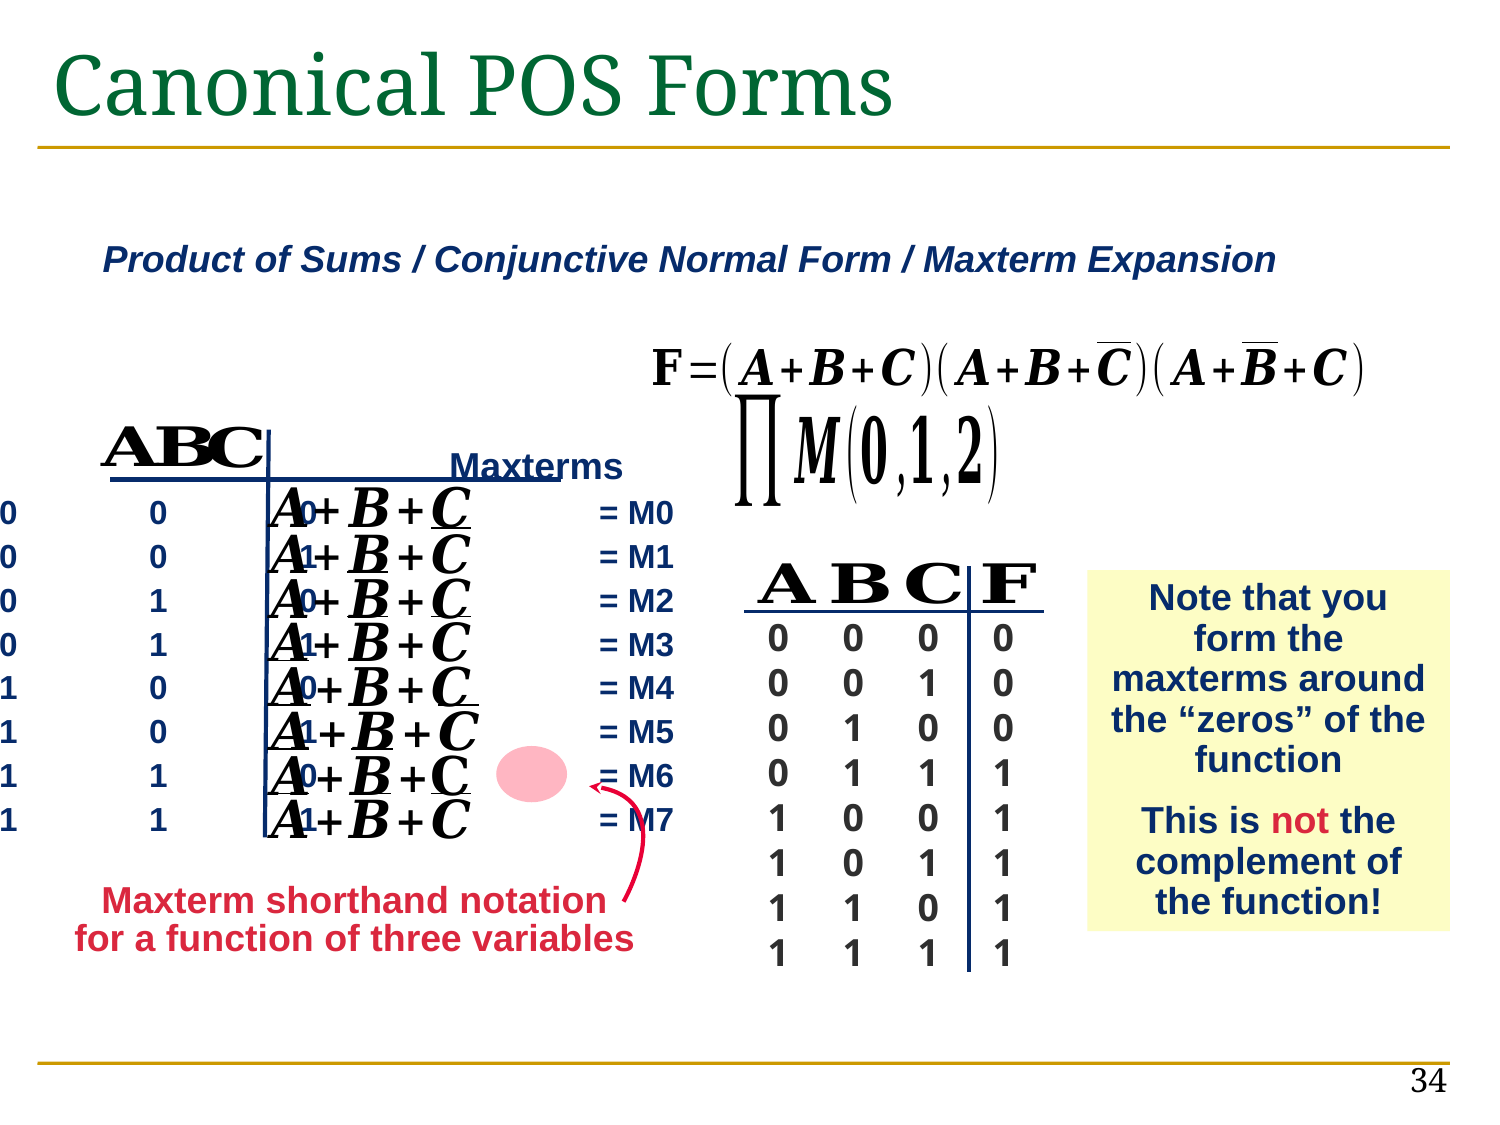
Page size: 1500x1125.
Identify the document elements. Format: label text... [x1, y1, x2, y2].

text_box Note that you form the maxterms around the “zeros” of the function This is not the complement of the function! [1087, 570, 1450, 932]
table_cell 1 [744, 837, 819, 882]
table_header [744, 566, 819, 610]
text_box Maxterm shorthand notation for a function of three variables [63, 878, 646, 964]
text_box [589, 781, 644, 902]
table_cell 0 [971, 657, 1044, 702]
table_cell 1 [819, 747, 894, 792]
table_cell 1 [971, 927, 1044, 972]
table_cell 1 [819, 702, 894, 747]
title Canonical POS Forms [37, 24, 1450, 200]
table_cell 0 [894, 702, 967, 747]
table_cell 0 [819, 613, 894, 657]
table_header [894, 566, 967, 610]
slide_number 34 [1111, 1036, 1462, 1112]
table_cell 1 [894, 747, 967, 792]
table_cell 1 [971, 837, 1044, 882]
table_cell 0 [744, 747, 819, 792]
table_cell 1 [744, 882, 819, 927]
table_cell 0 [894, 882, 967, 927]
table_cell 1 [894, 837, 967, 882]
table_cell 1 [894, 927, 967, 972]
table_header [819, 566, 894, 610]
table_cell 0 [744, 702, 819, 747]
table_cell 0 [971, 702, 1044, 747]
table_cell 0 [894, 613, 967, 657]
table_cell 0 [744, 613, 819, 657]
table_cell 1 [744, 927, 819, 972]
table_cell 1 [971, 882, 1044, 927]
text_box Maxterms 0 0 0 = M0 0 0 1 = M1 0 1 0 = M2 0 1 1 = M3 1 0 0 = M4 1 0 1 = M5 1 1 0 = M6 1 1 1 = M7 [0, 429, 689, 847]
table_cell 1 [744, 792, 819, 837]
table_cell 1 [819, 882, 894, 927]
table_cell 0 [819, 657, 894, 702]
table_cell 0 [971, 613, 1044, 657]
text_box Product of Sums / Conjunctive Normal Form / Maxterm Expansion [92, 237, 1289, 285]
table_header [971, 566, 1044, 610]
table_cell 0 [819, 792, 894, 837]
table_cell 0 [819, 837, 894, 882]
table_cell 0 [744, 657, 819, 702]
table_cell 1 [971, 747, 1044, 792]
table_cell 0 [894, 792, 967, 837]
table_cell 1 [894, 657, 967, 702]
table_cell 1 [971, 792, 1044, 837]
table_cell 1 [819, 927, 894, 972]
